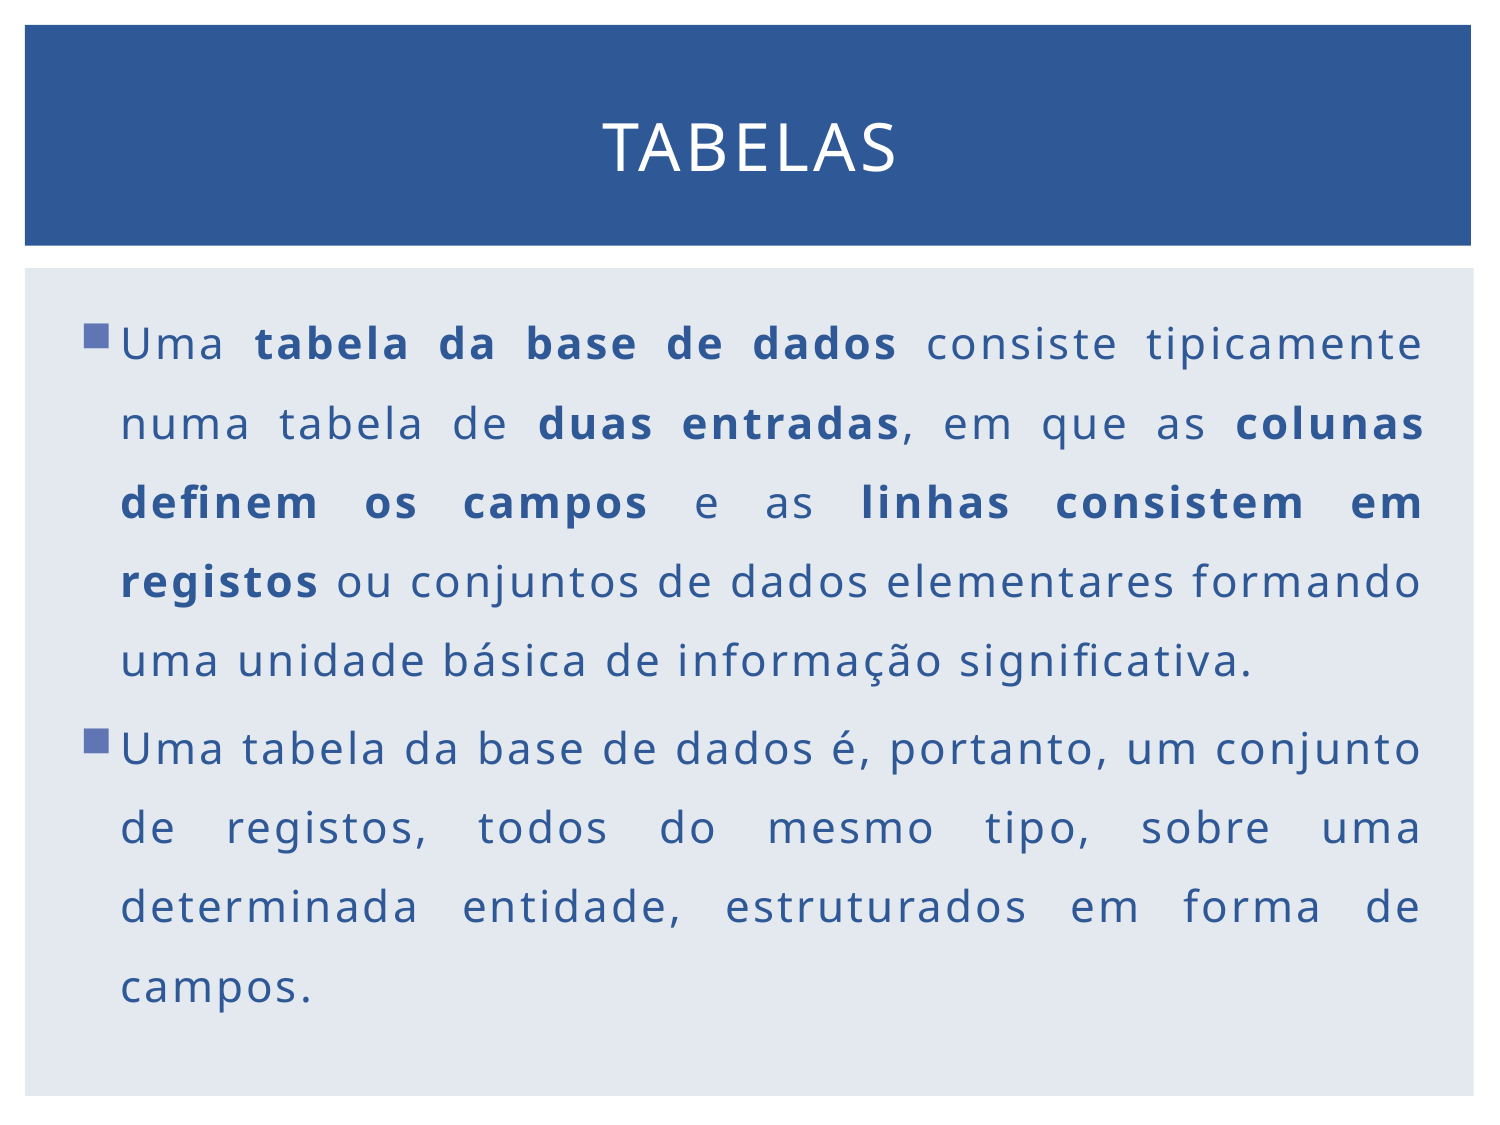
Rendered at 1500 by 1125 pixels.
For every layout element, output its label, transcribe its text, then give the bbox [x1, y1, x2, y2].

title tabelas [62, 58, 1438, 232]
list Uma tabela da base de dados consiste tipicamente numa tabela de duas entradas, em que as colunas definem os campos e as linhas consistem em registos ou conjuntos de dados elementares formando uma unidade básica de informação significativa. Uma tabela da base de dados é, portanto, um conjunto de registos, todos do mesmo tipo, sobre uma determinada entidade, estruturados em forma de campos. [62, 281, 1442, 1050]
